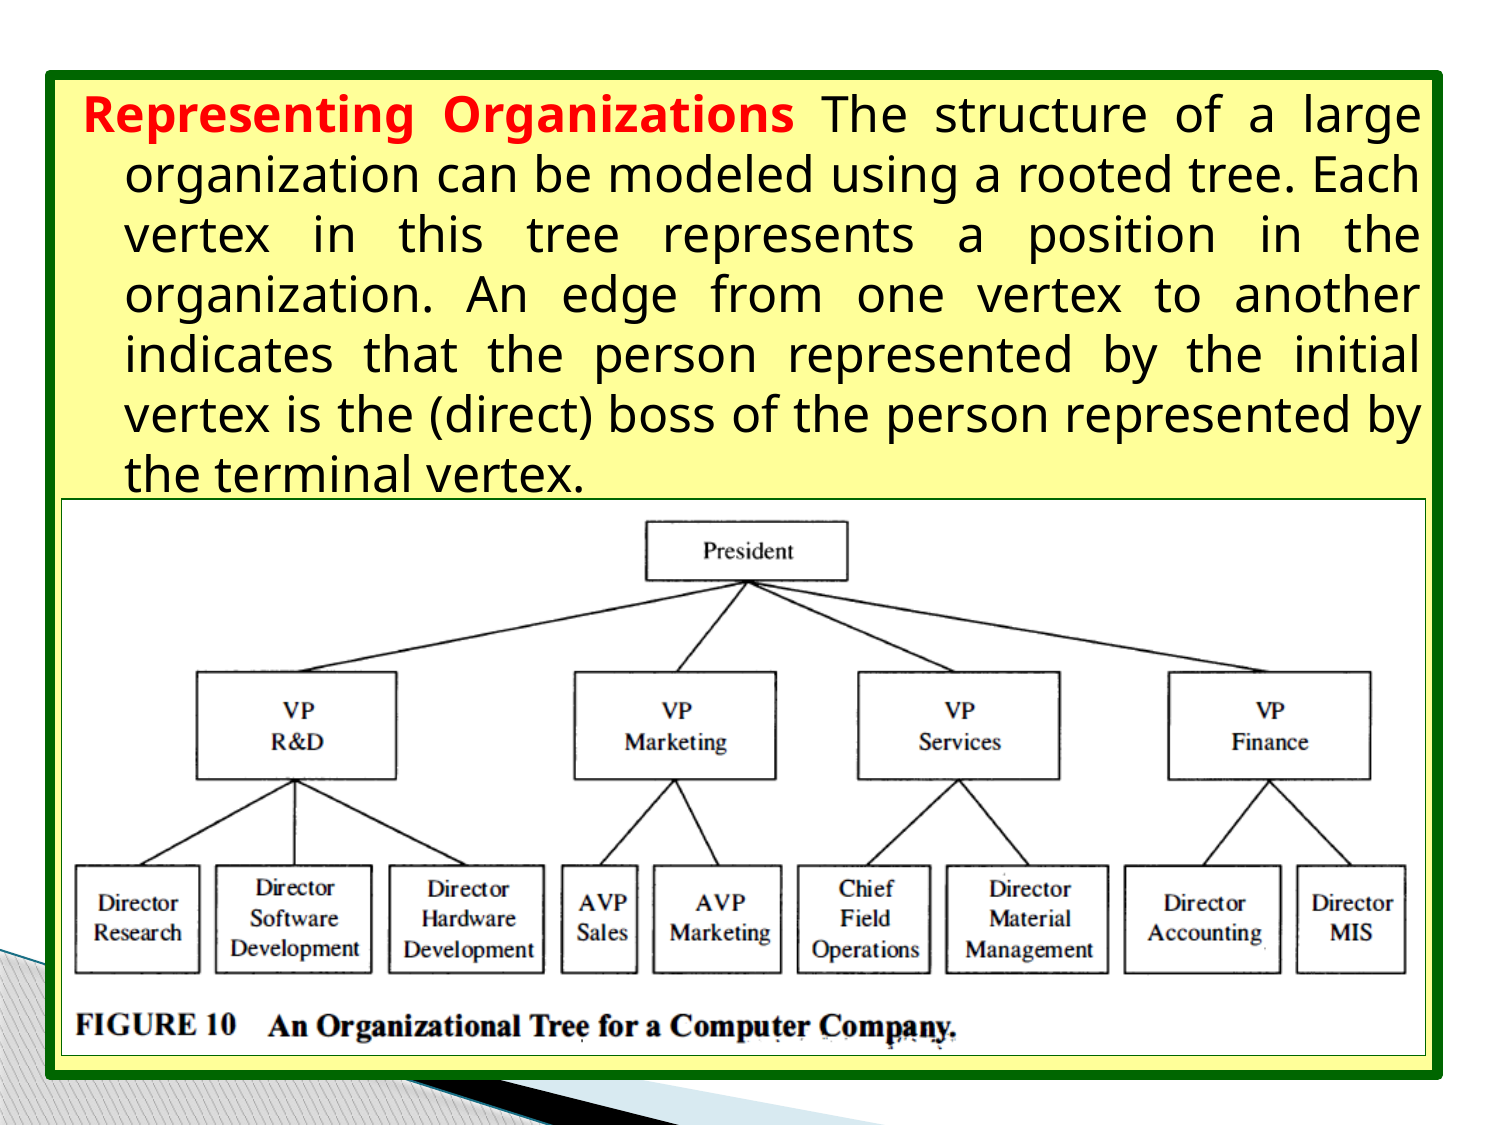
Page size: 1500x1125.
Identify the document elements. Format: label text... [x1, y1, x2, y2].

picture [62, 499, 1426, 1055]
list Representing Organizations The structure of a large organization can be modeled using a rooted tree. Each vertex in this tree represents a position in the organization. An edge from one vertex to another indicates that the person represented by the initial vertex is the (direct) boss of the person represented by the terminal vertex. [50, 75, 1438, 1075]
